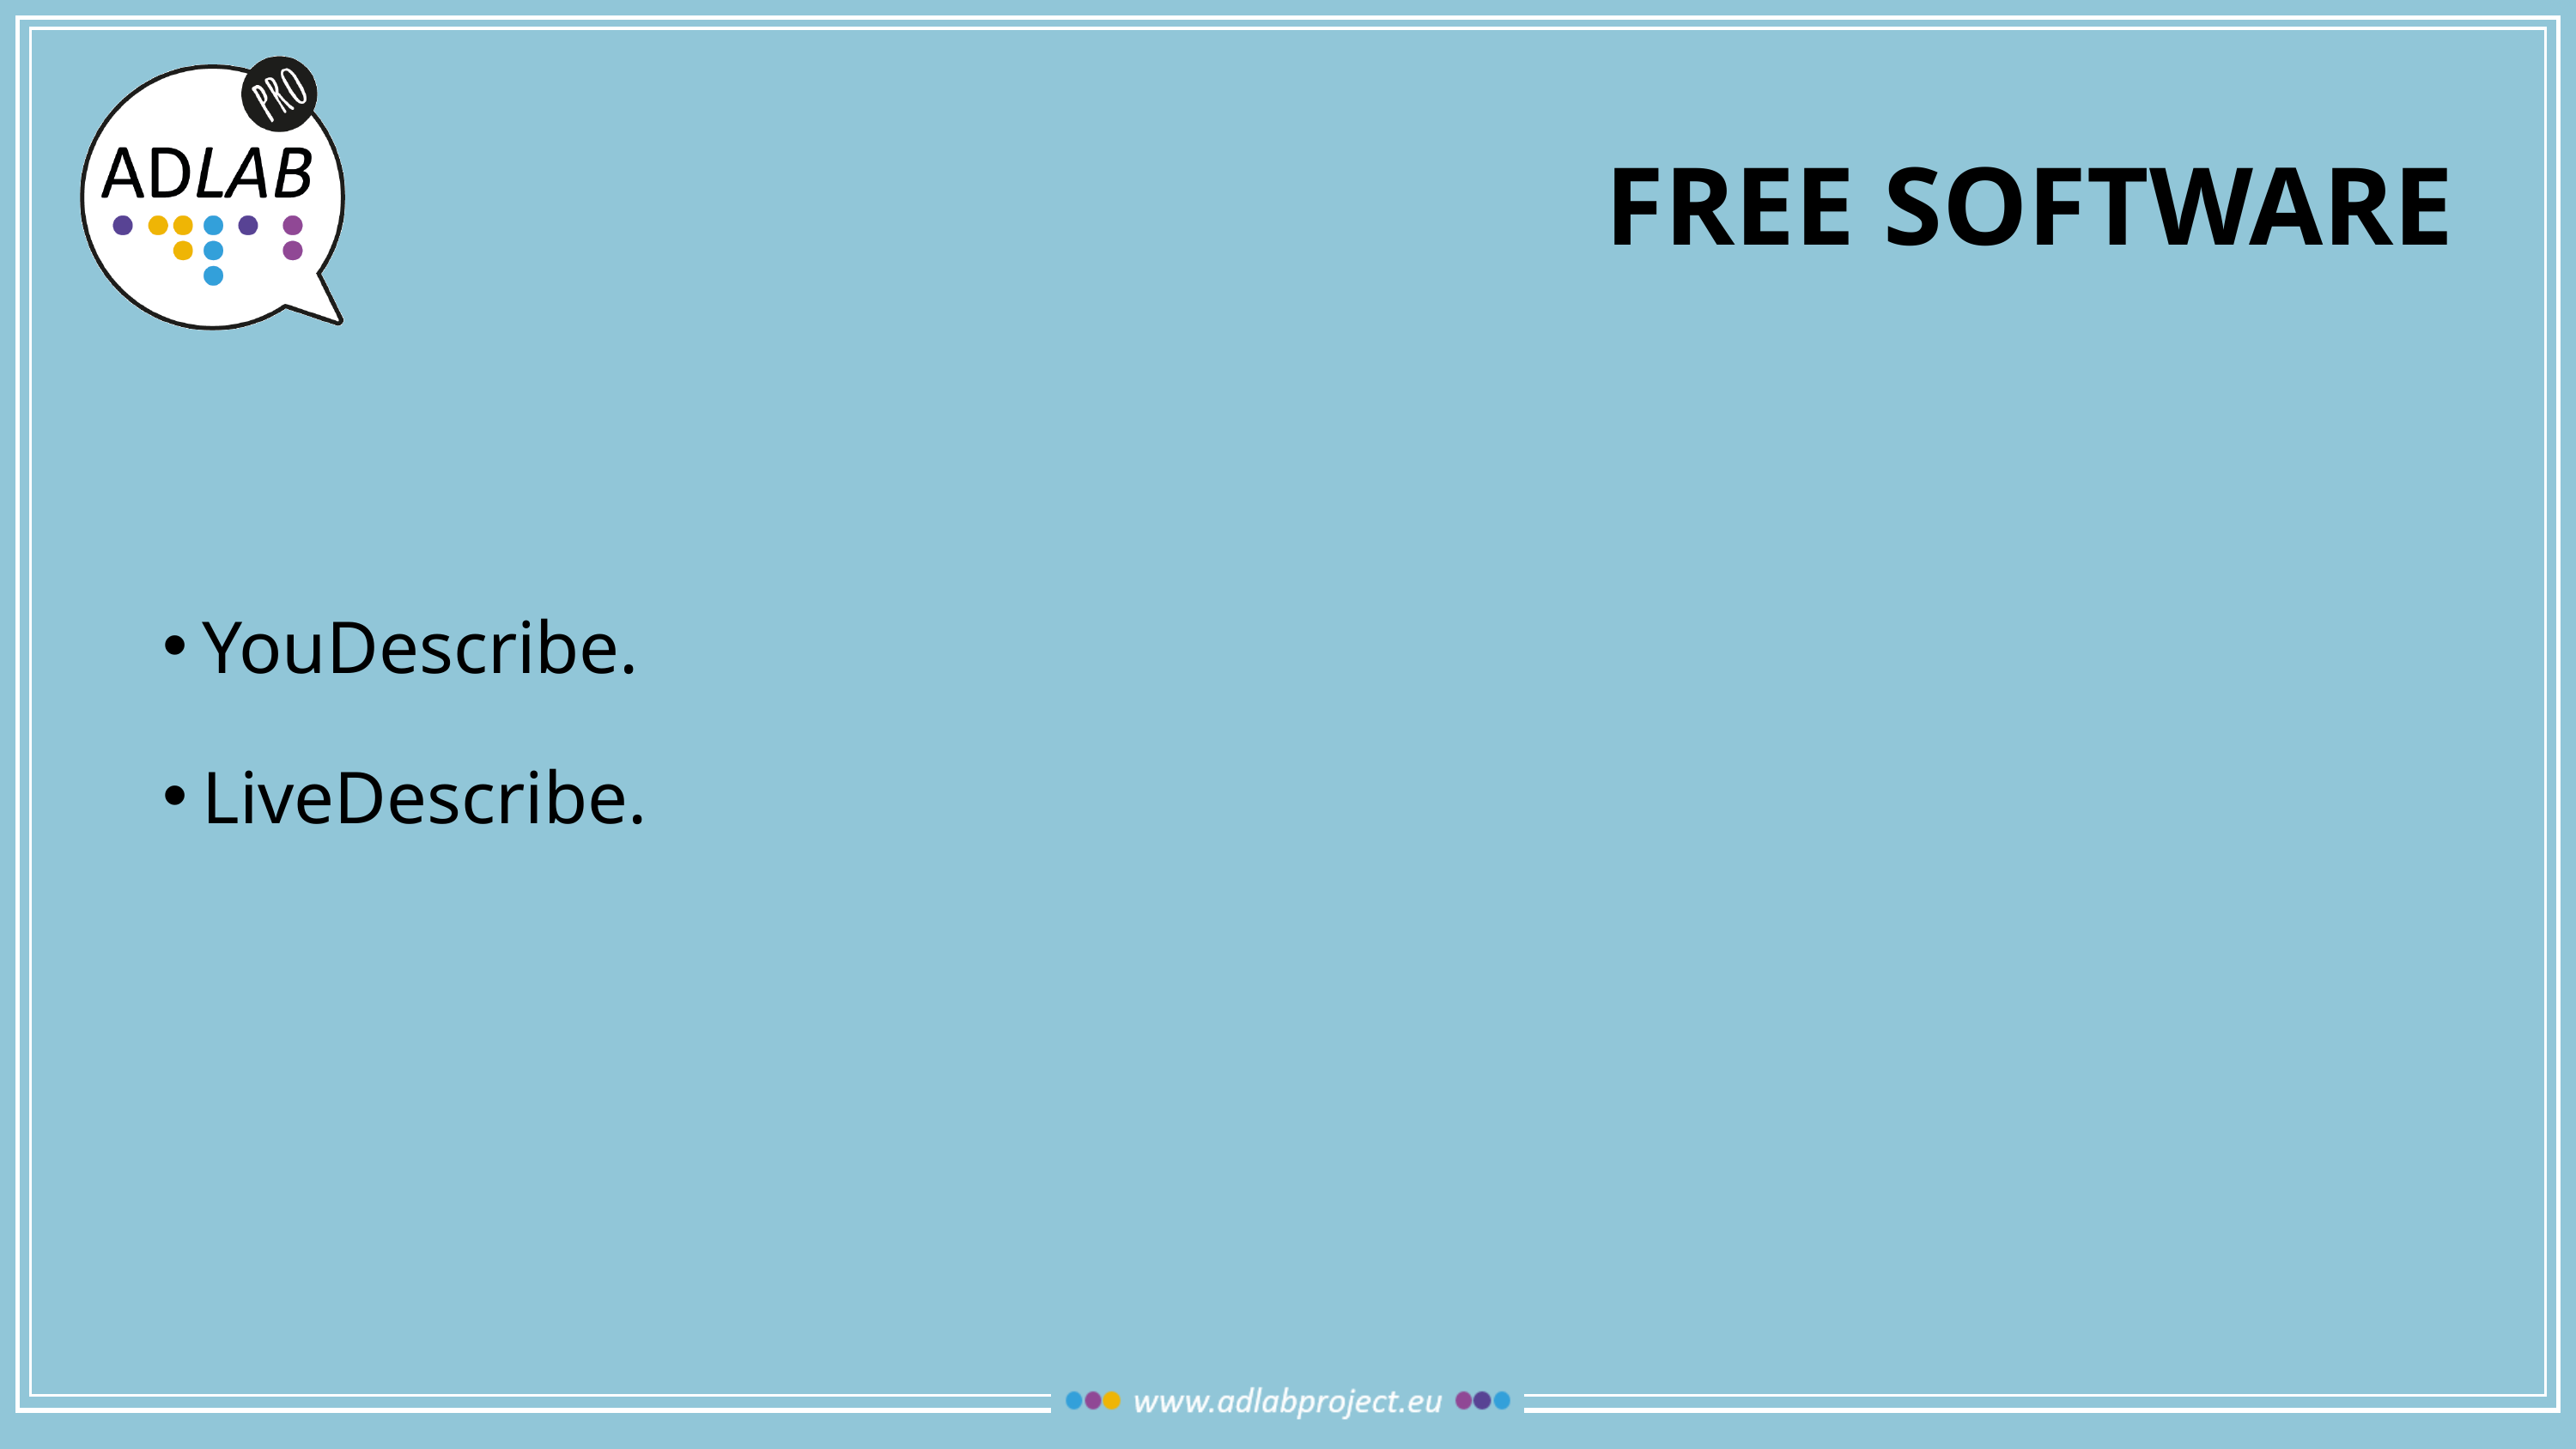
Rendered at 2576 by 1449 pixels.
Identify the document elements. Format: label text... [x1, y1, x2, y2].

picture [72, 49, 353, 330]
list YouDescribe. LiveDescribe. [150, 552, 2467, 1087]
picture [1051, 1378, 1524, 1429]
title Free software [384, 70, 2467, 351]
